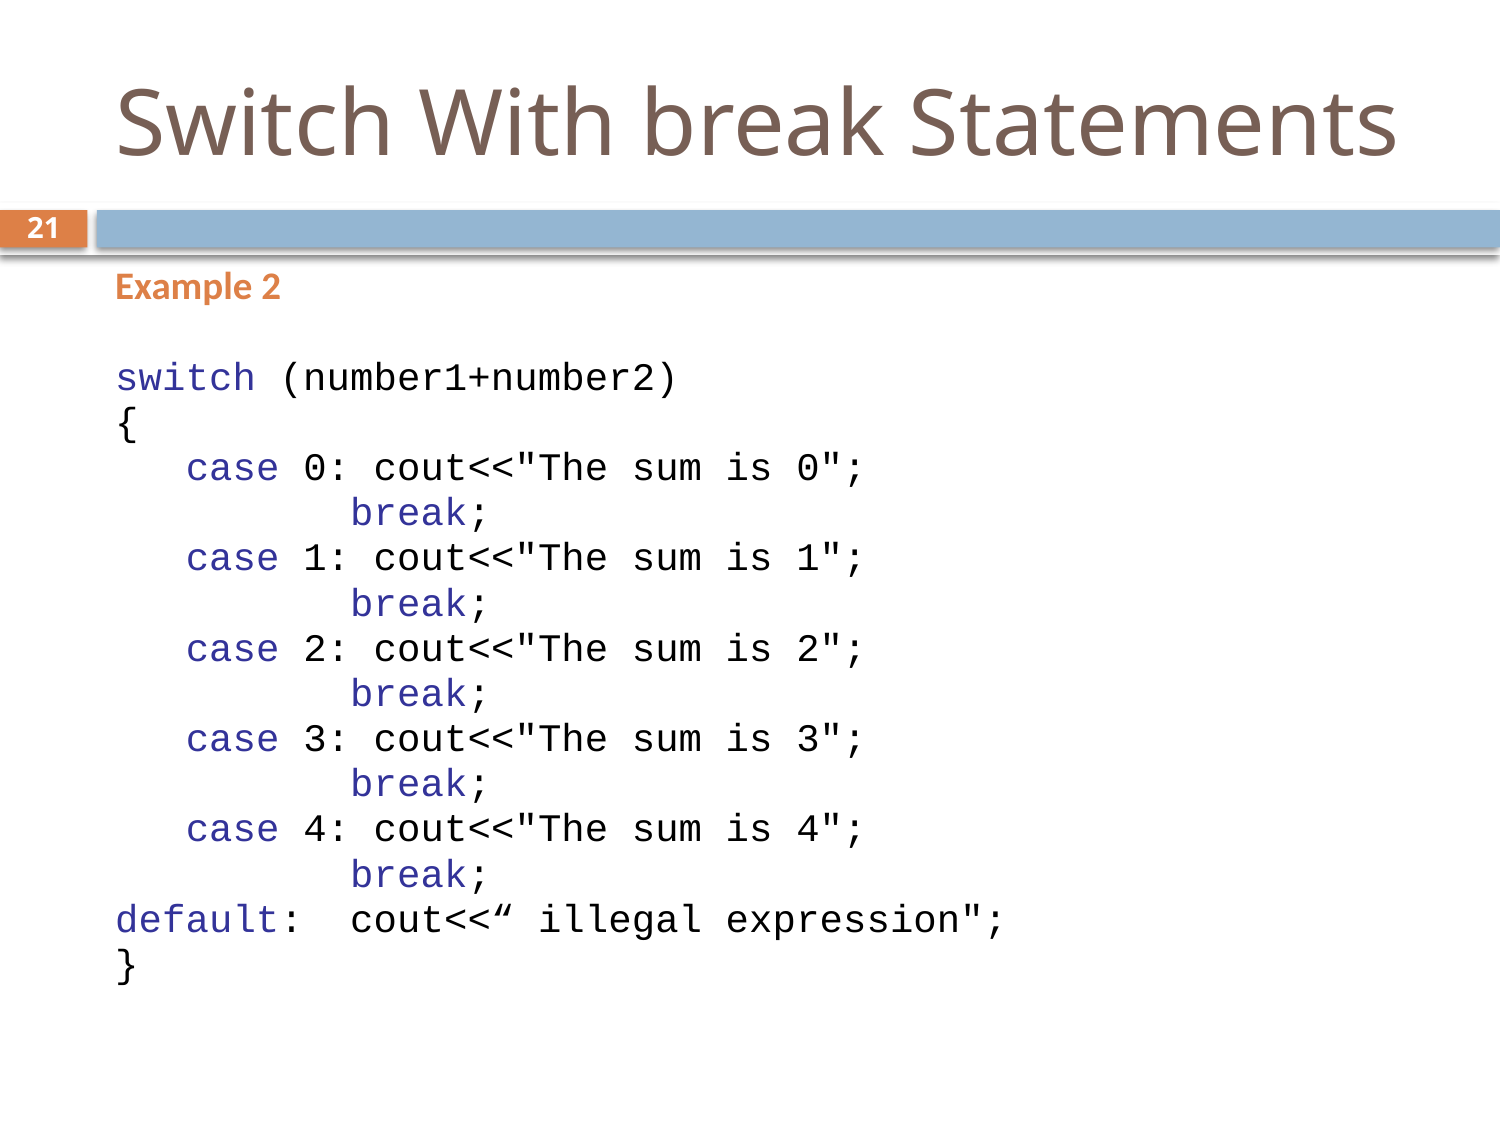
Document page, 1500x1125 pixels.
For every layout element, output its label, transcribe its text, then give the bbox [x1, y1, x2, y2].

slide_number 21 [0, 208, 88, 249]
list Example 2 switch (number1+number2) { case 0: cout<<"The sum is 0"; break; case 1: cout<<"The sum is 1"; break; case 2: cout<<"The sum is 2"; break; case 3: cout<<"The sum is 3"; break; case 4: cout<<"The sum is 4"; break; default: cout<<“ illegal expression"; } [100, 262, 1438, 1000]
title Switch With break Statements [100, 37, 1438, 200]
